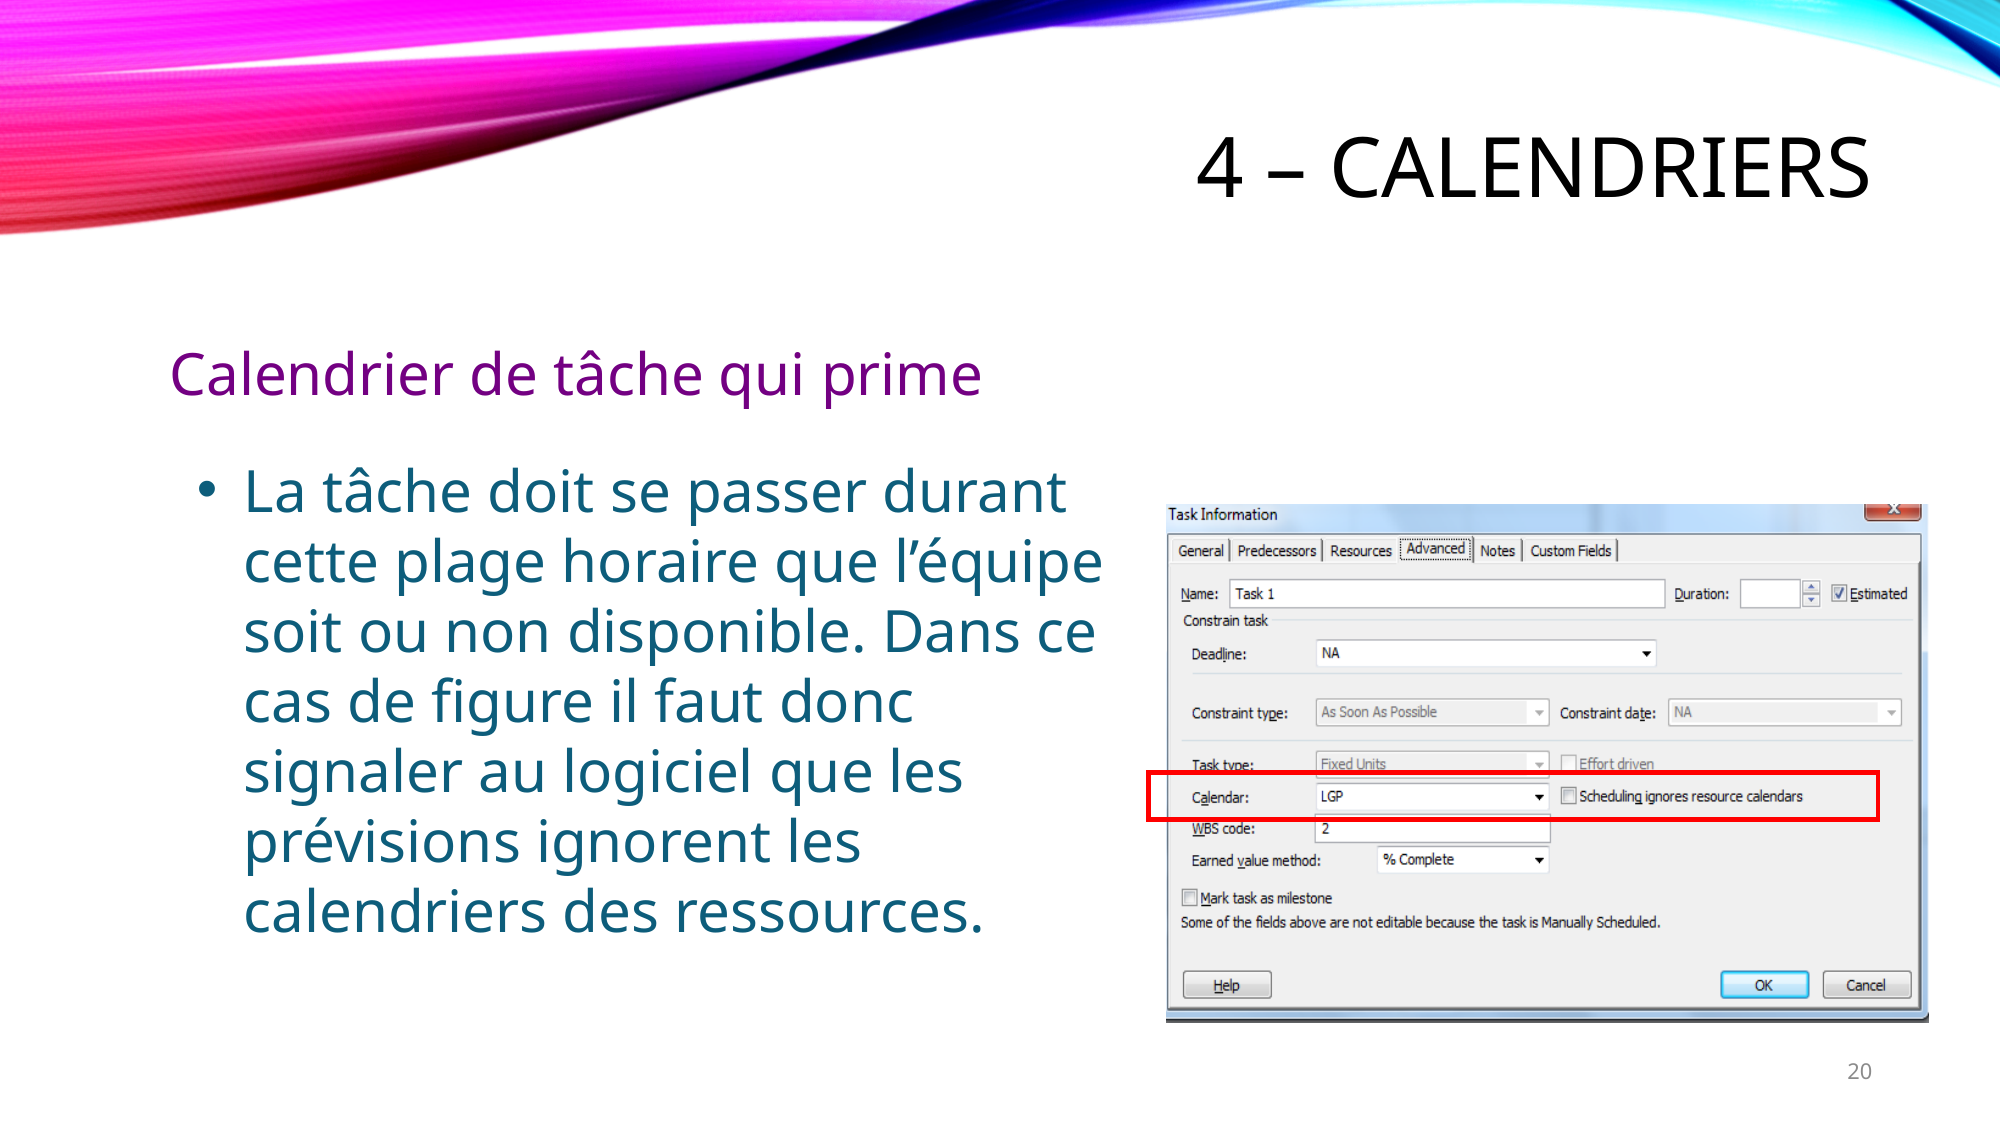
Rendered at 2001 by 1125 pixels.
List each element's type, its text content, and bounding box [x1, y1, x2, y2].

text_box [1148, 504, 1929, 1023]
title 4 – Calendriers [638, 64, 1888, 277]
text_box Calendrier de tâche qui prime [154, 259, 1841, 415]
picture [1890, 0, 2000, 75]
picture [0, 0, 2000, 237]
slide_number 20 [1808, 1042, 1888, 1103]
text_box La tâche doit se passer durant cette plage horaire que l’équipe soit ou non disponible. Dans ce cas de figure il faut donc signaler au logiciel que les prévisions ignorent les calendriers des ressources. [182, 446, 1149, 951]
picture [1910, 0, 2000, 45]
